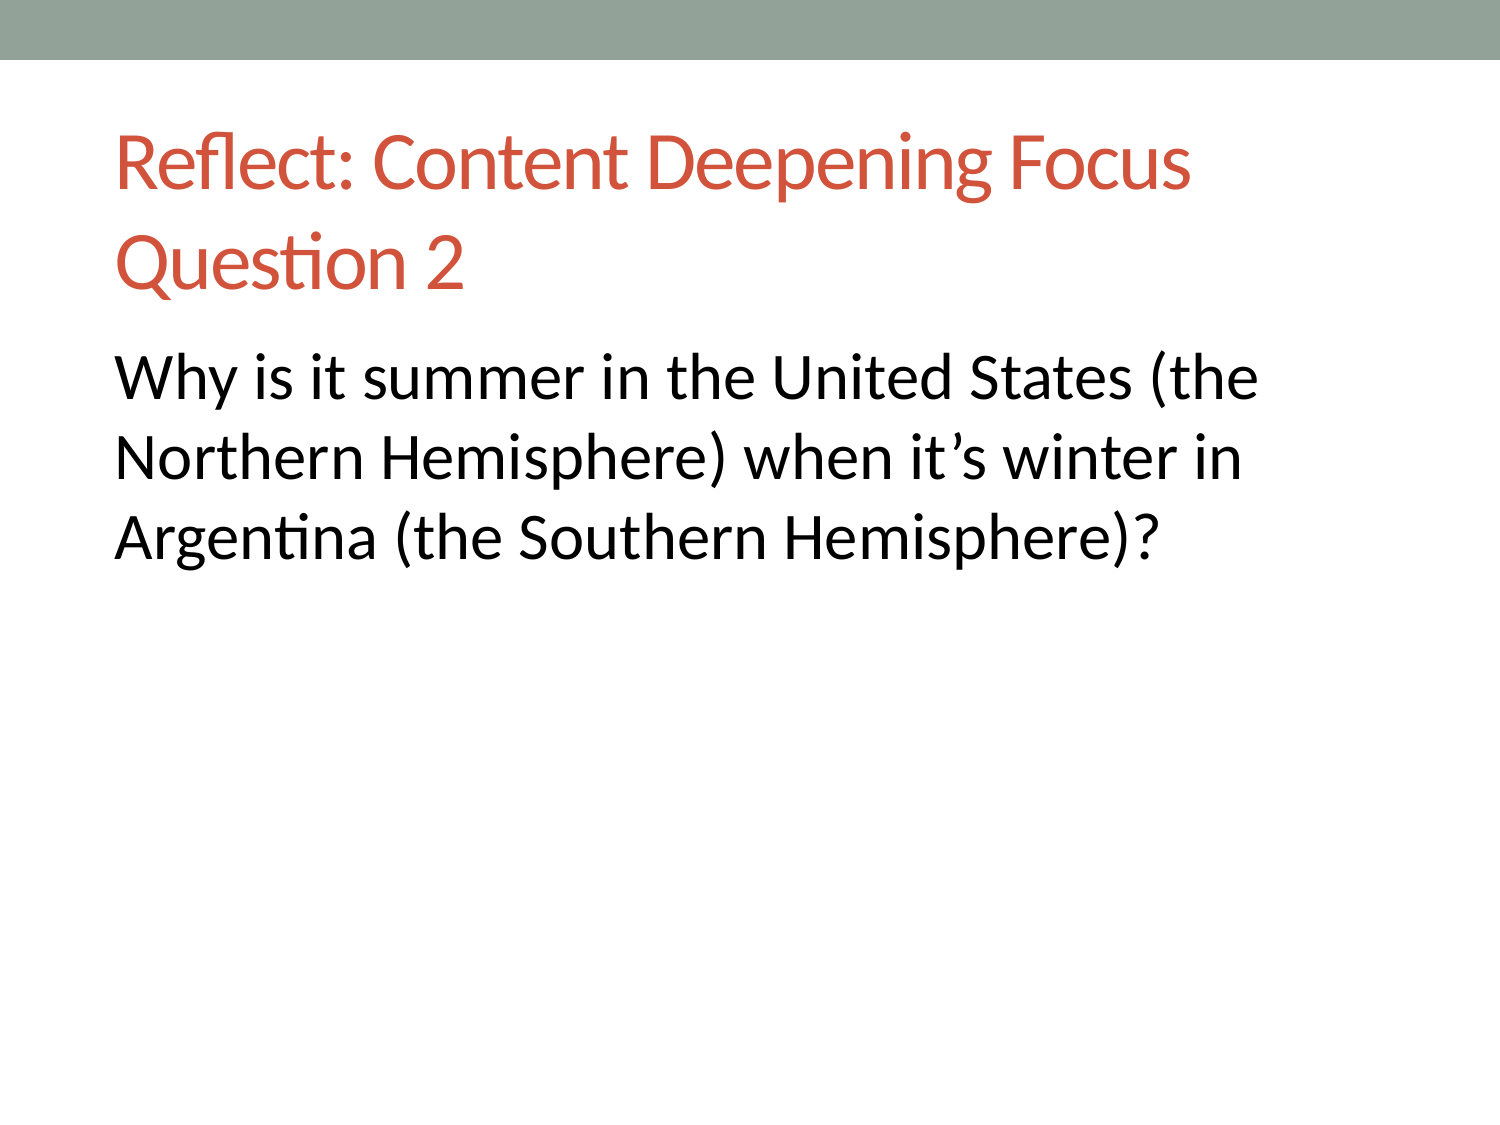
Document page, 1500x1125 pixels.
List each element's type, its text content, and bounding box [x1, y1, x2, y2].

title Reflect: Content Deepening Focus Question 2 [99, 125, 1425, 288]
list Why is it summer in the United States (the Northern Hemisphere) when it’s winter in Argentina (the Southern Hemisphere)? [99, 324, 1425, 988]
